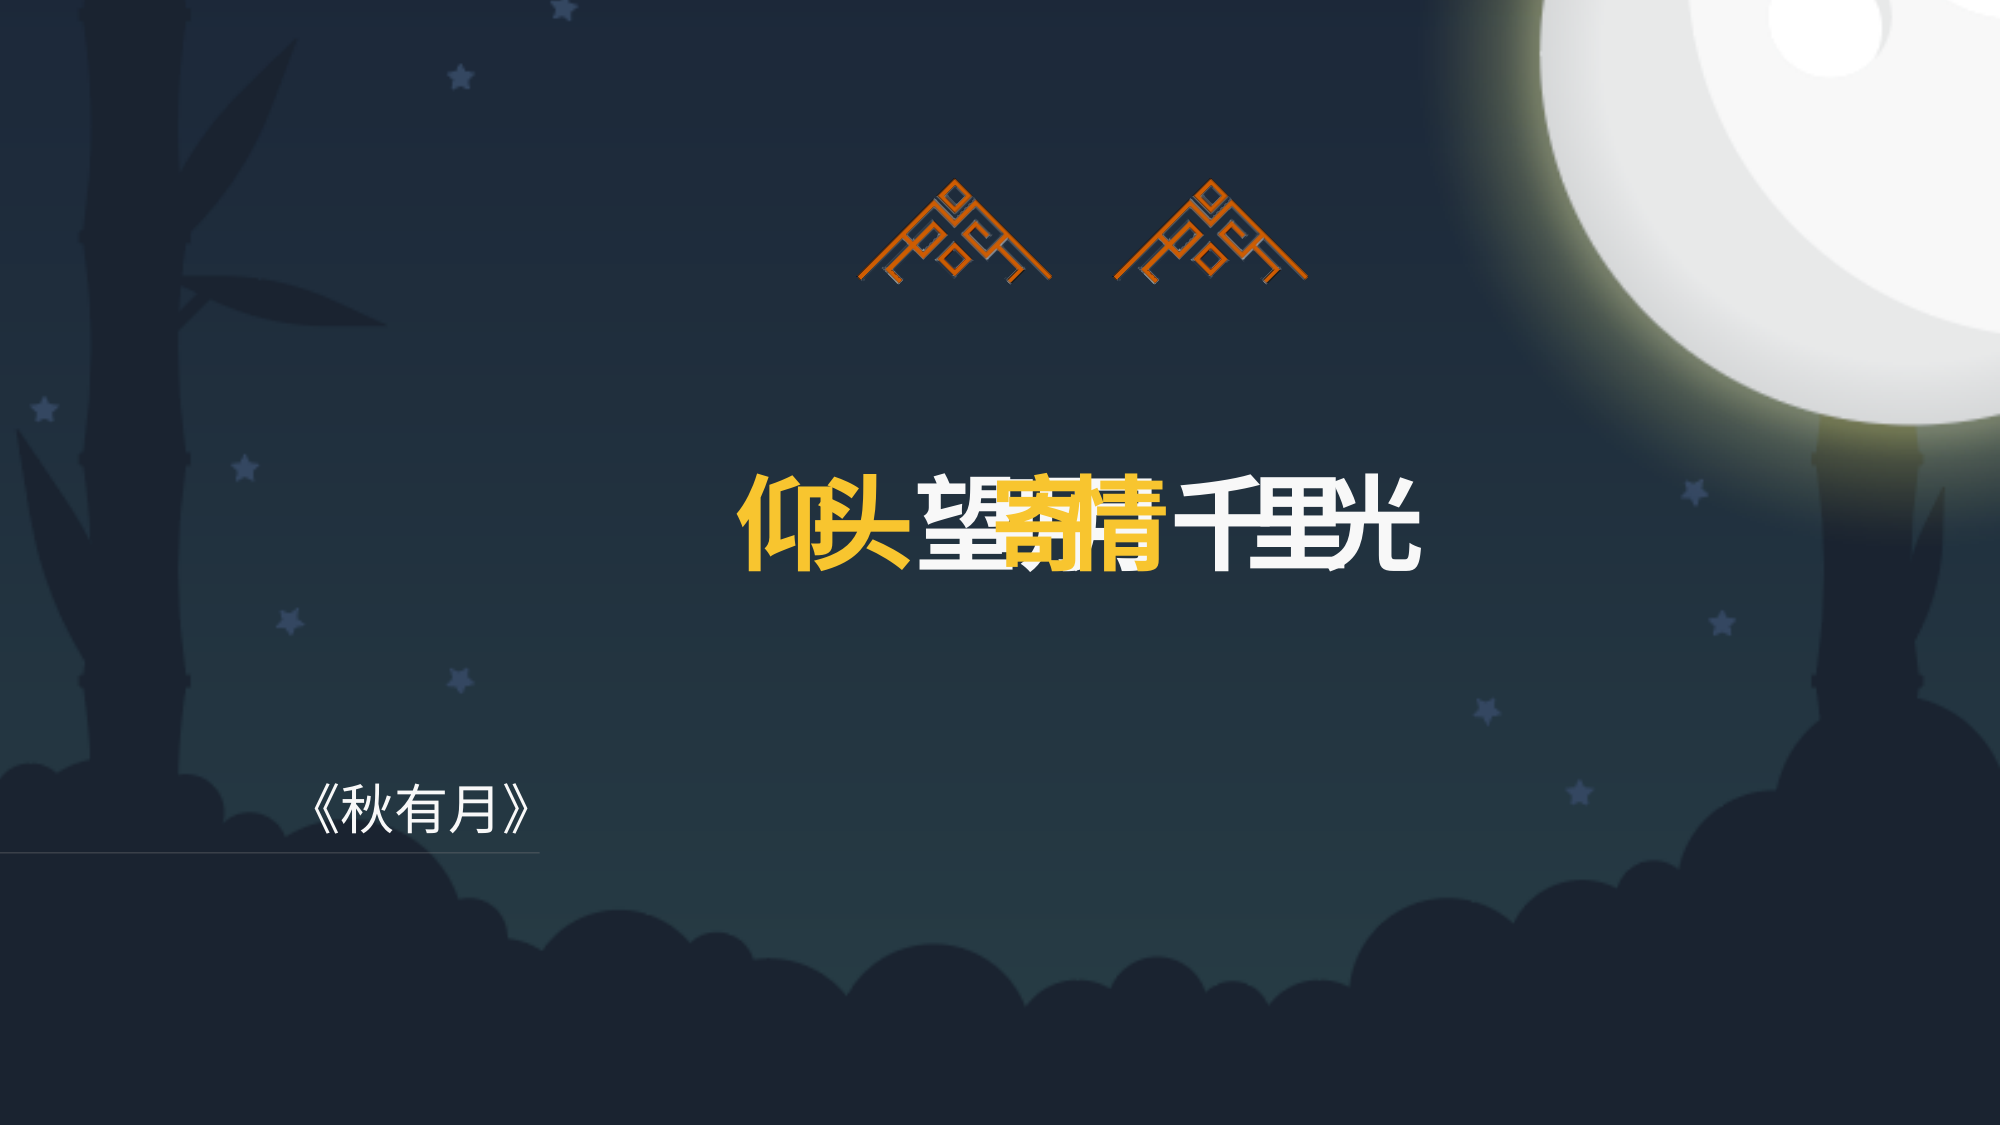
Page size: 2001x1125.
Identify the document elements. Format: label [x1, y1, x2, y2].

text_box [874, 207, 1029, 765]
text_box [1130, 207, 1285, 765]
picture [0, 0, 2000, 1125]
text_box [0, 767, 574, 853]
